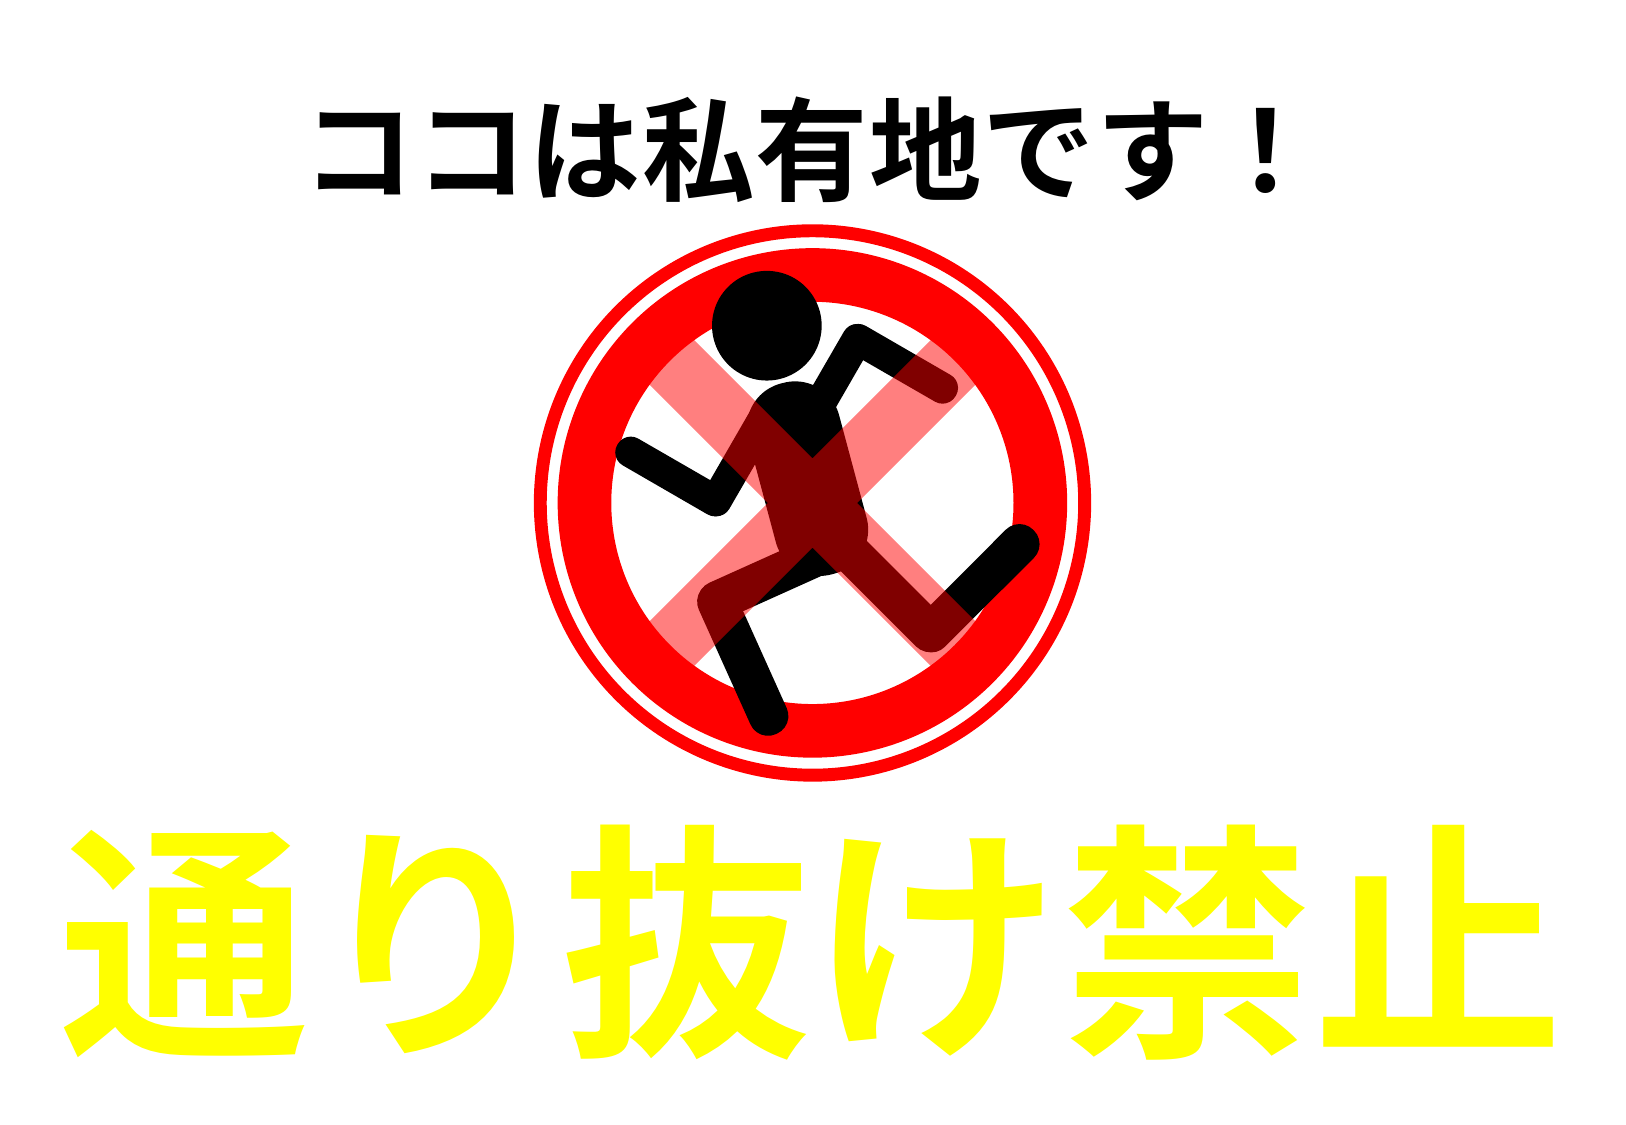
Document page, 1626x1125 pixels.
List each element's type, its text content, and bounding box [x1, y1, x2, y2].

text_box 通り抜け禁止 [0, 779, 1625, 1095]
text_box ココは私有地です！ [0, 73, 1625, 223]
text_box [494, 185, 1131, 821]
